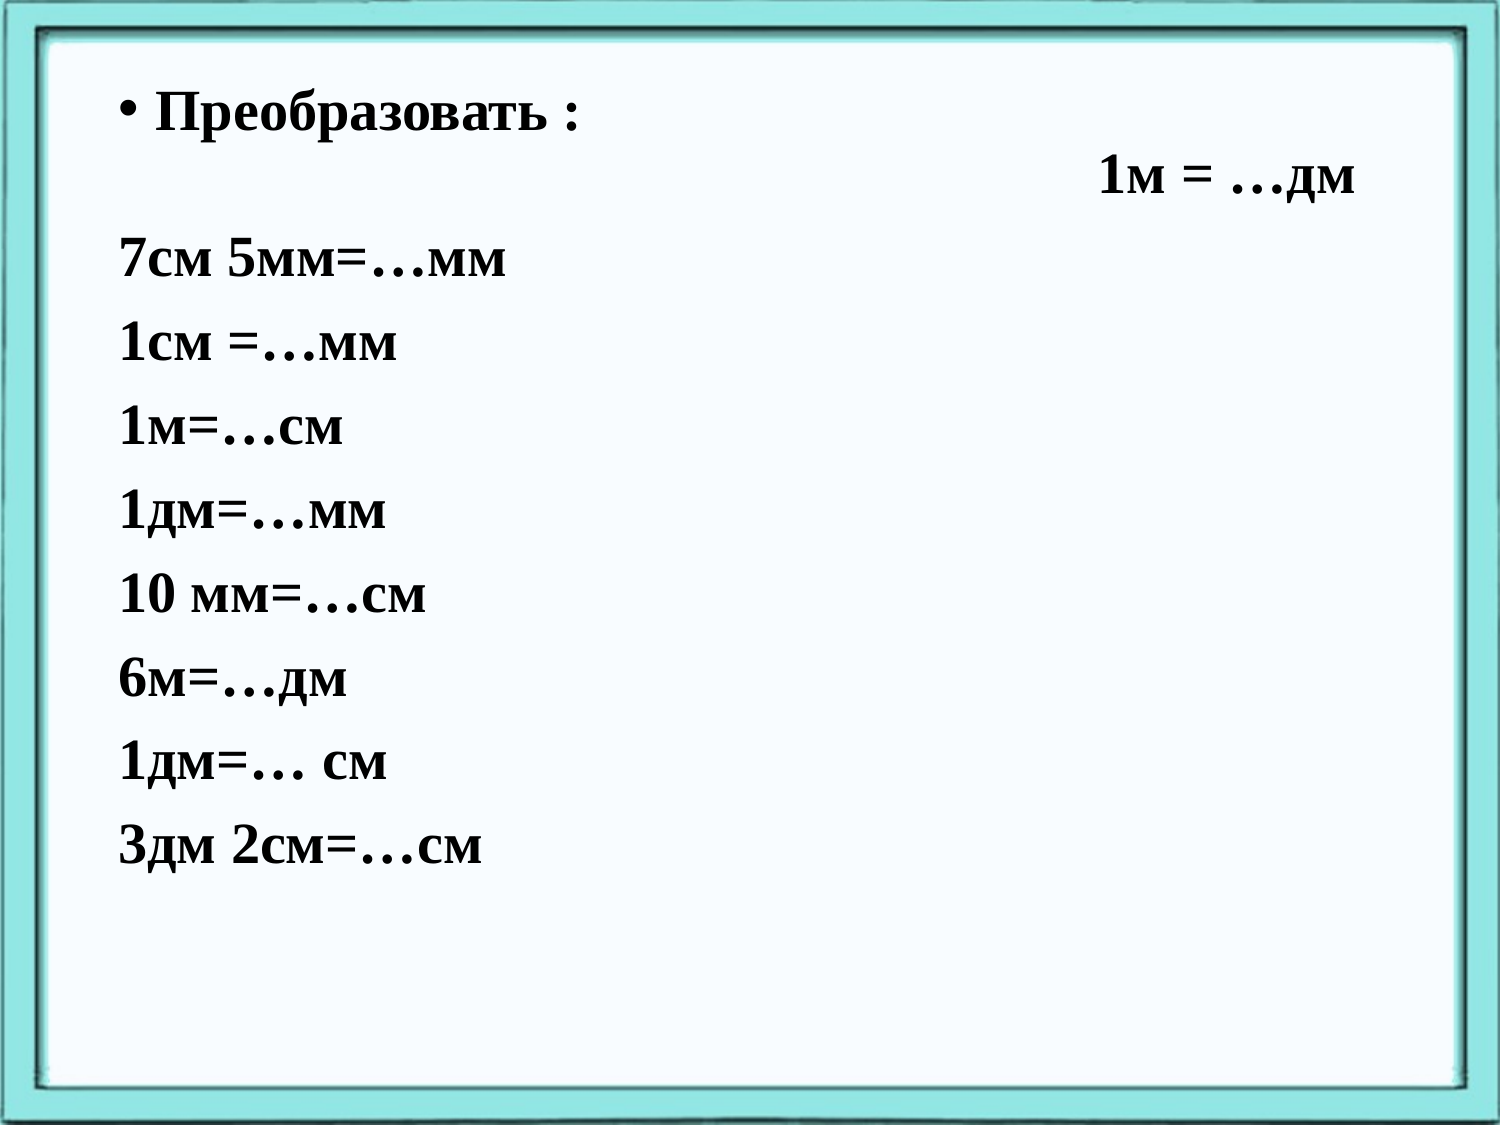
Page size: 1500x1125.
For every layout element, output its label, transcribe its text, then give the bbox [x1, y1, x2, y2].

list Преобразовать : 1м = …дм 7см 5мм=…мм 1см =…мм 1м=…см 1дм=…мм 10 мм=…см 6м=…дм 1дм=… см 3дм 2см=…см [102, 72, 1398, 1014]
picture [0, 0, 1500, 1125]
